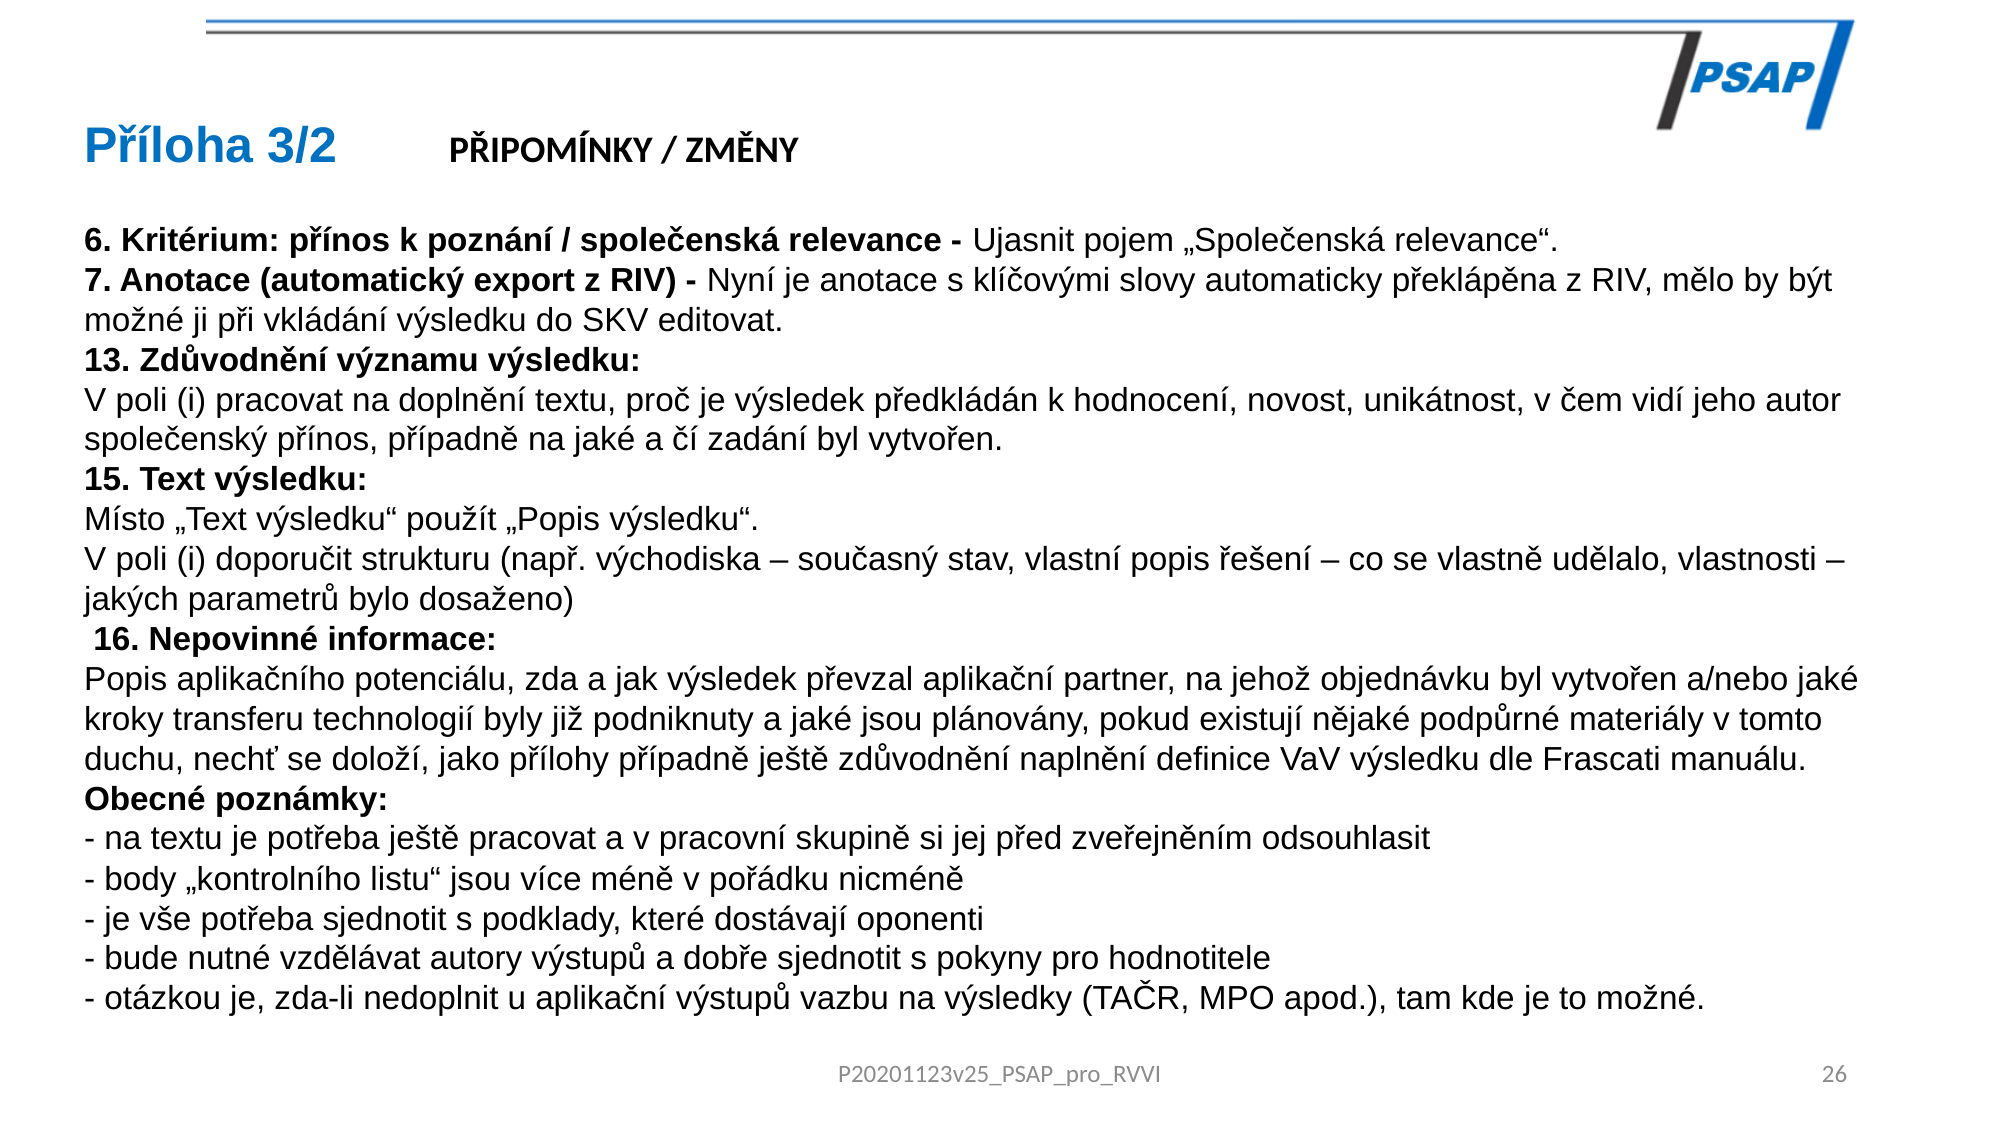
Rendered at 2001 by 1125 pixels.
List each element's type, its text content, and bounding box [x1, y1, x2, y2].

text_box Příloha 3/2 PŘIPOMÍNKY / ZMĚNY 6. Kritérium: přínos k poznání / společenská relevance - Ujasnit pojem „Společenská relevance“. 7. Anotace (automatický export z RIV) - Nyní je anotace s klíčovými slovy automaticky překlápěna z RIV, mělo by být možné ji při vkládání výsledku do SKV editovat. 13. Zdůvodnění významu výsledku: V poli (i) pracovat na doplnění textu, proč je výsledek předkládán k hodnocení, novost, unikátnost, v čem vidí jeho autor společenský přínos, případně na jaké a čí zadání byl vytvořen. 15. Text výsledku: Místo „Text výsledku“ použít „Popis výsledku“. V poli (i) doporučit strukturu (např. východiska – současný stav, vlastní popis řešení – co se vlastně udělalo, vlastnosti – jakých parametrů bylo dosaženo) 16. Nepovinné informace: Popis aplikačního potenciálu, zda a jak výsledek převzal aplikační partner, na jehož objednávku byl vytvořen a/nebo jaké kroky transferu technologií byly již podniknuty a jaké jsou plánovány, pokud existují nějaké podpůrné materiály v tomto duchu, nechť se doloží, jako přílohy případně ještě zdůvodnění naplnění definice VaV výsledku dle Frascati manuálu. Obecné poznámky: - na textu je potřeba ještě pracovat a v pracovní skupině si jej před zveřejněním odsouhlasit - body „kontrolního listu“ jsou více méně v pořádku nicméně - je vše potřeba sjednotit s podklady, které dostávají oponenti - bude nutné vzdělávat autory výstupů a dobře sjednotit s pokyny pro hodnotitele - otázkou je, zda-li nedoplnit u aplikační výstupů vazbu na výsledky (TAČR, MPO apod.), tam kde je to možné. [69, 105, 1943, 1125]
picture [206, 0, 1863, 142]
